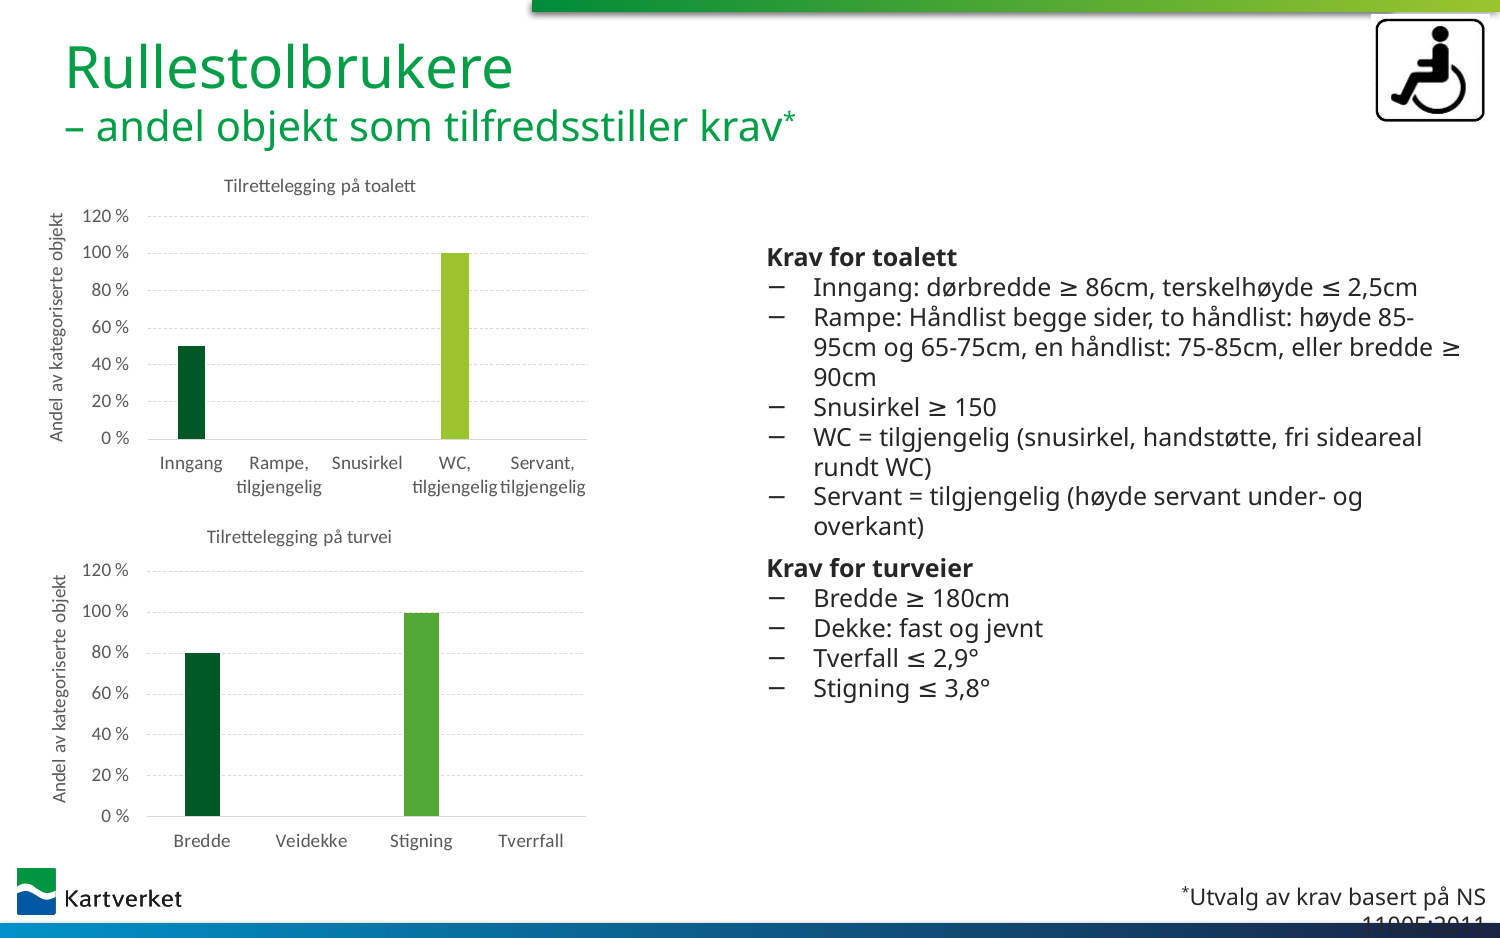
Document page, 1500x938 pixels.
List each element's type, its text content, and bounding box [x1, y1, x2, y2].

picture [41, 166, 598, 505]
text_box Krav for toalett Inngang: dørbredde ≥ 86cm, terskelhøyde ≤ 2,5cm Rampe: Håndlist begge sider, to håndlist: høyde 85-95cm og 65-75cm, en håndlist: 75-85cm, eller bredde ≥ 90cm Snusirkel ≥ 150 WC = tilgjengelig (snusirkel, handstøtte, fri sideareal rundt WC) Servant = tilgjengelig (høyde servant under- og overkant) [751, 234, 1483, 545]
picture [41, 520, 597, 859]
text_box Krav for turveier Bredde ≥ 180cm Dekke: fast og jevnt Tverfall ≤ 2,9° Stigning ≤ 3,8° [751, 545, 1483, 710]
text_box Rullestolbrukere – andel objekt som tilfredsstiller krav* [49, 14, 1431, 158]
picture [1371, 13, 1491, 127]
text_box *Utvalg av krav basert på NS 11005:2011 [1068, 873, 1500, 938]
